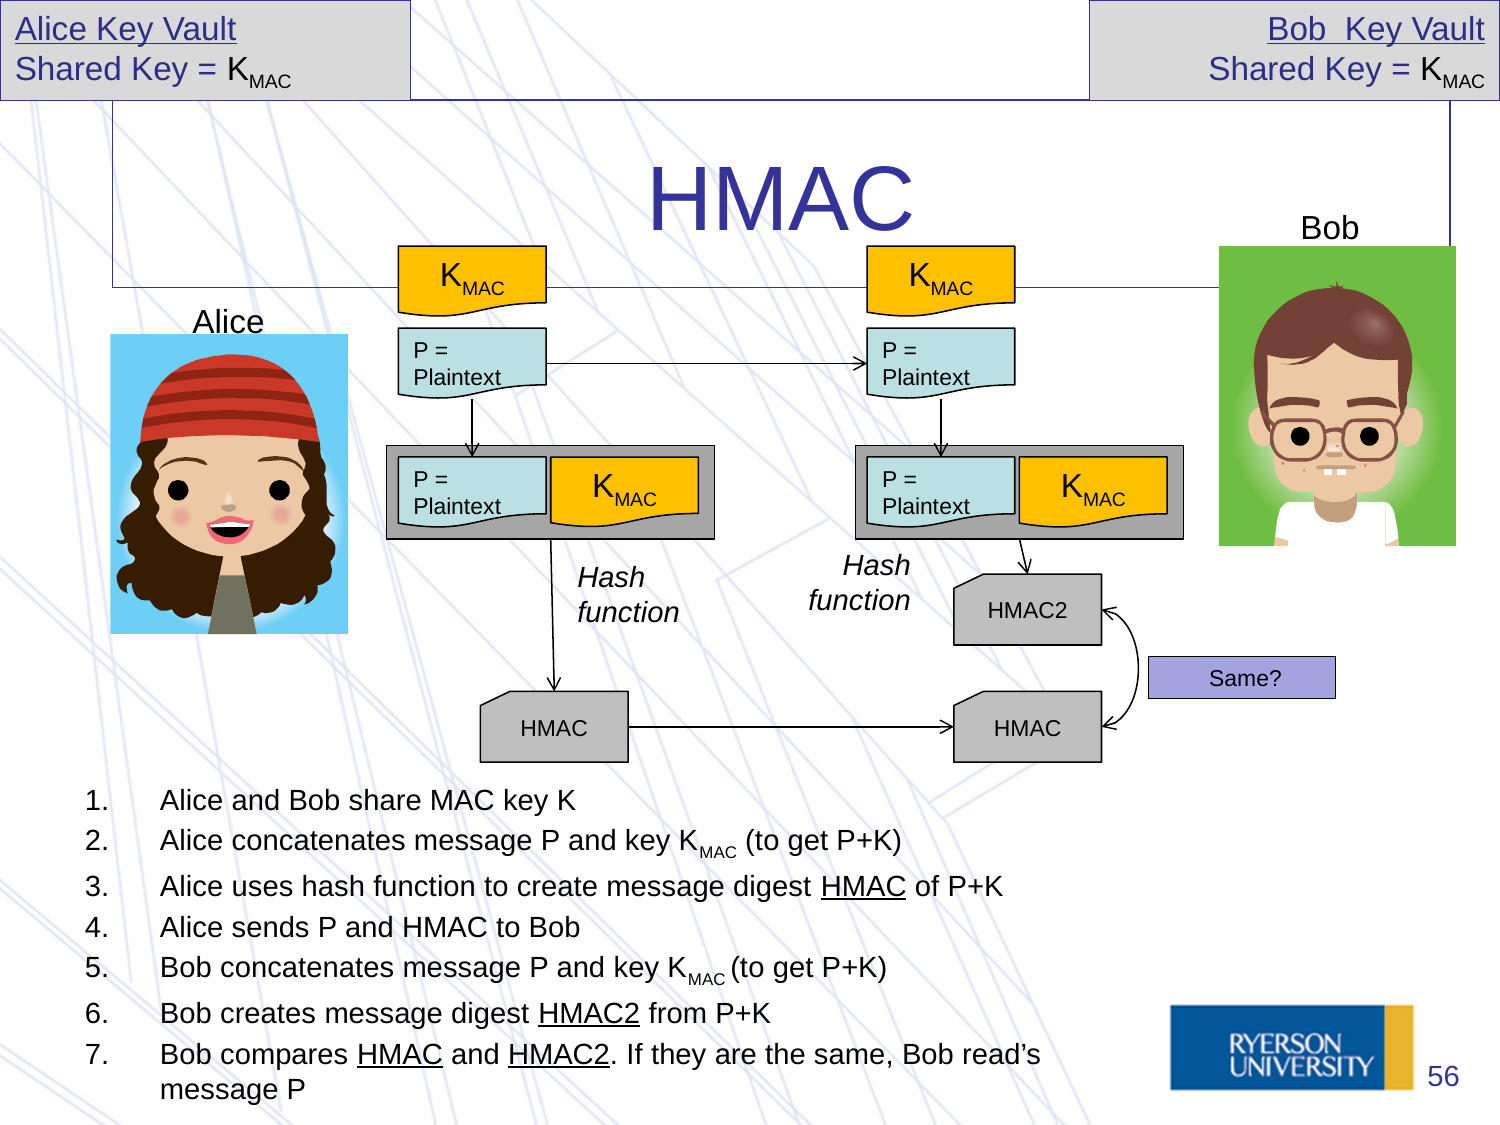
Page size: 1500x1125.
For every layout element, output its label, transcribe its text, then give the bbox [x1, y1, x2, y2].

text_box P = Plaintext [867, 328, 1015, 398]
text_box KMAC [867, 246, 1015, 316]
text_box KMAC [398, 246, 547, 316]
text_box Alice Key Vault Shared Key = KMAC [0, 0, 411, 101]
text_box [105, 292, 352, 635]
text_box KMAC [1019, 456, 1168, 527]
text_box HMAC [953, 691, 1102, 763]
text_box Hash function [773, 538, 926, 624]
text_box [1206, 198, 1457, 547]
text_box Bob Key Vault Shared Key = KMAC [1089, 0, 1500, 101]
text_box HMAC2 [953, 574, 1102, 646]
text_box [386, 445, 715, 539]
text_box Alice and Bob share MAC key K Alice concatenates message P and key KMAC (to get P+K) Alice uses hash function to create message digest HMAC of P+K Alice sends P and HMAC to Bob Bob concatenates message P and key KMAC (to get P+K) Bob creates message digest HMAC2 from P+K Bob compares HMAC and HMAC2. If they are the same, Bob read’s message P [70, 773, 1114, 1113]
text_box P = Plaintext [398, 328, 547, 398]
slide_number 56 [1399, 1049, 1476, 1113]
text_box HMAC [480, 691, 629, 763]
text_box P = Plaintext [867, 456, 1015, 527]
title HMAC [112, 99, 1451, 288]
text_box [1005, 552, 1042, 561]
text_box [476, 613, 629, 618]
picture [0, 101, 1500, 1125]
text_box KMAC [550, 457, 699, 527]
text_box P = Plaintext [398, 456, 547, 527]
text_box [855, 445, 1184, 539]
picture [411, 0, 1089, 99]
text_box Same? [1148, 656, 1336, 699]
text_box Hash function [562, 550, 704, 636]
